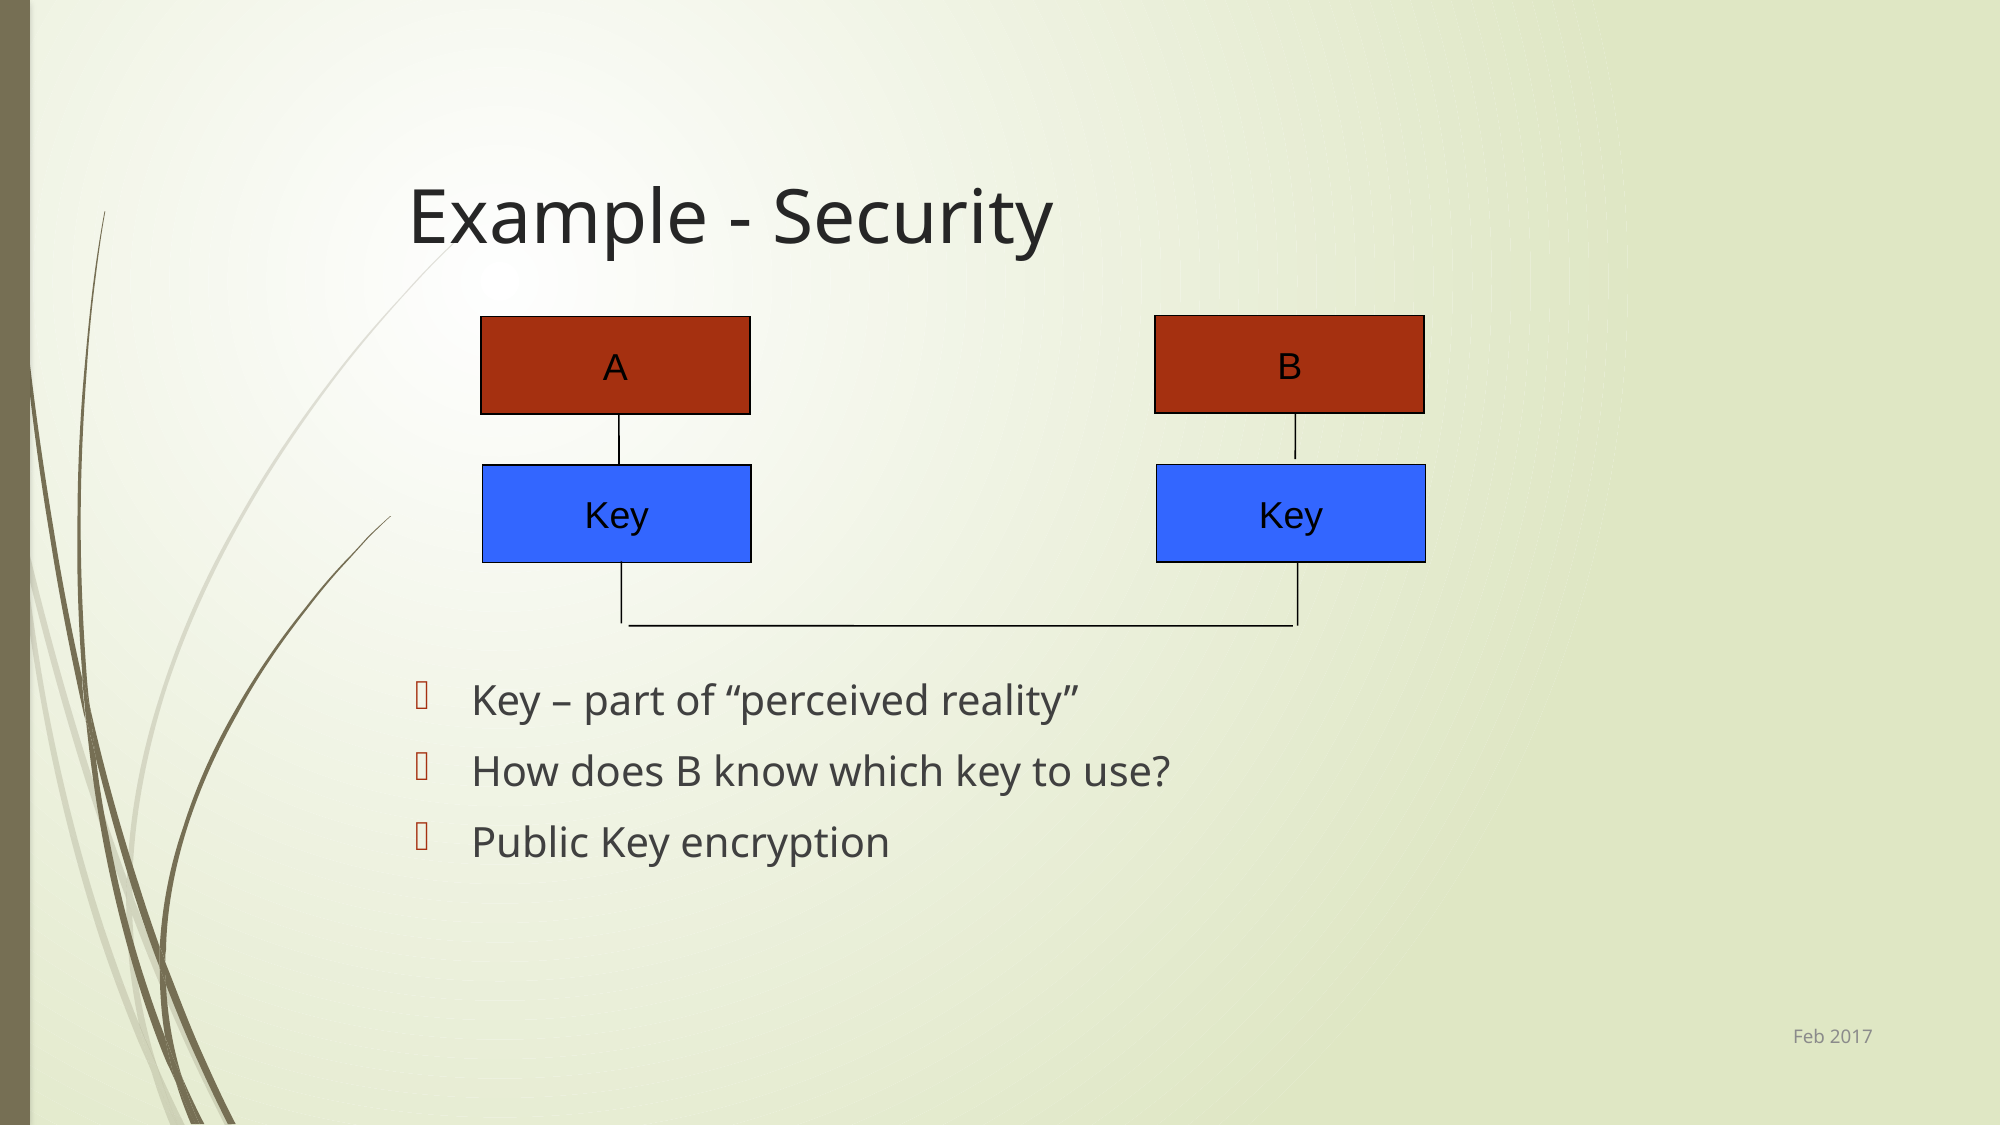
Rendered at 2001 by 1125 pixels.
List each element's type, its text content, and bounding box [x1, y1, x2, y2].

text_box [480, 315, 1426, 626]
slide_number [1699, 1005, 1888, 1067]
list Key – part of “perceived reality” How does B know which key to use? Public Key encryption [399, 666, 1731, 1000]
title Example - Security [392, 141, 1732, 267]
